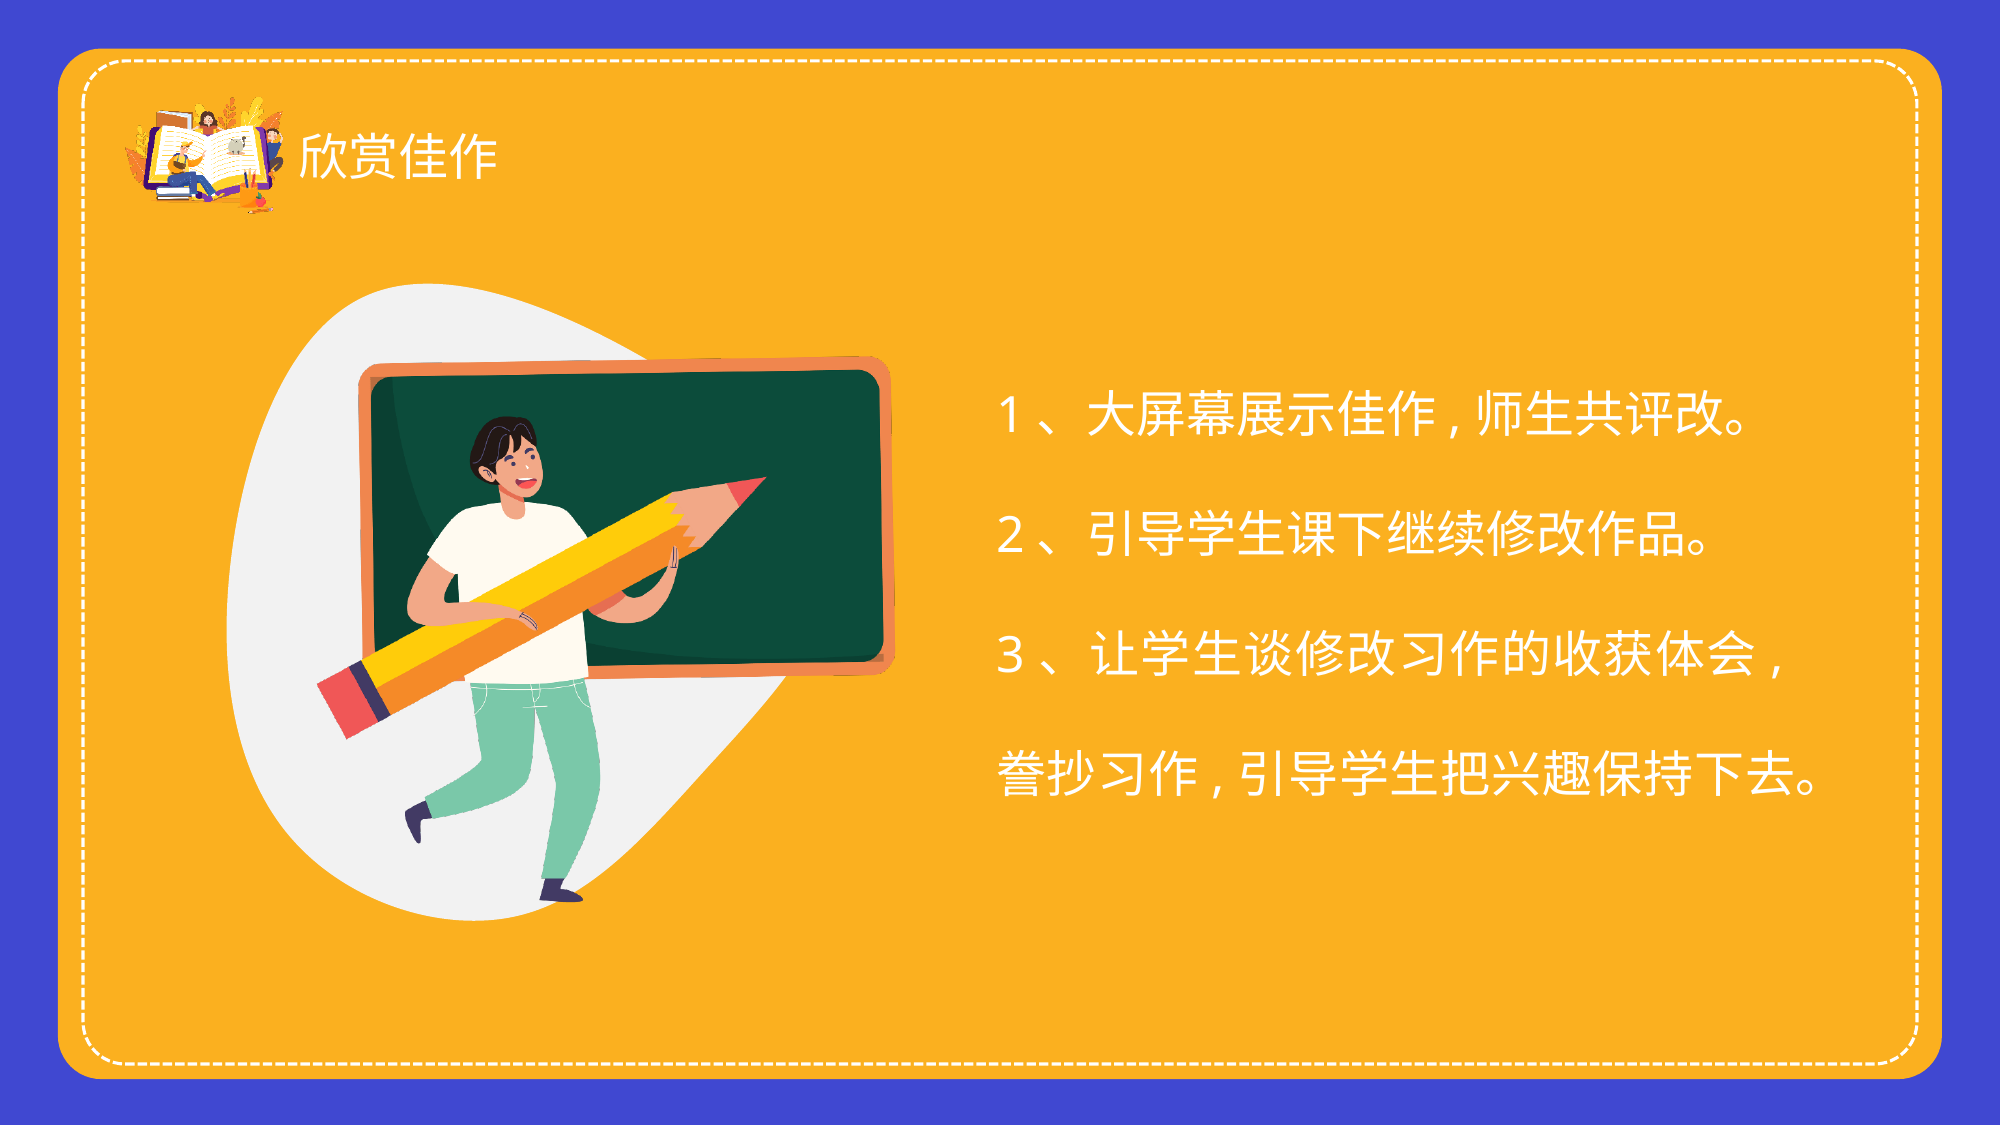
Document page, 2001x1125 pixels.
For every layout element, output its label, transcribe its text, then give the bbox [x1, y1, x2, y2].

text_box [119, 71, 784, 240]
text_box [226, 261, 935, 943]
text_box 1、大屏幕展示佳作,师生共评改。 2、引导学生课下继续修改作品。 3、让学生谈修改习作的收获体会,誊抄习作,引导学生把兴趣保持下去。 [981, 314, 1811, 810]
